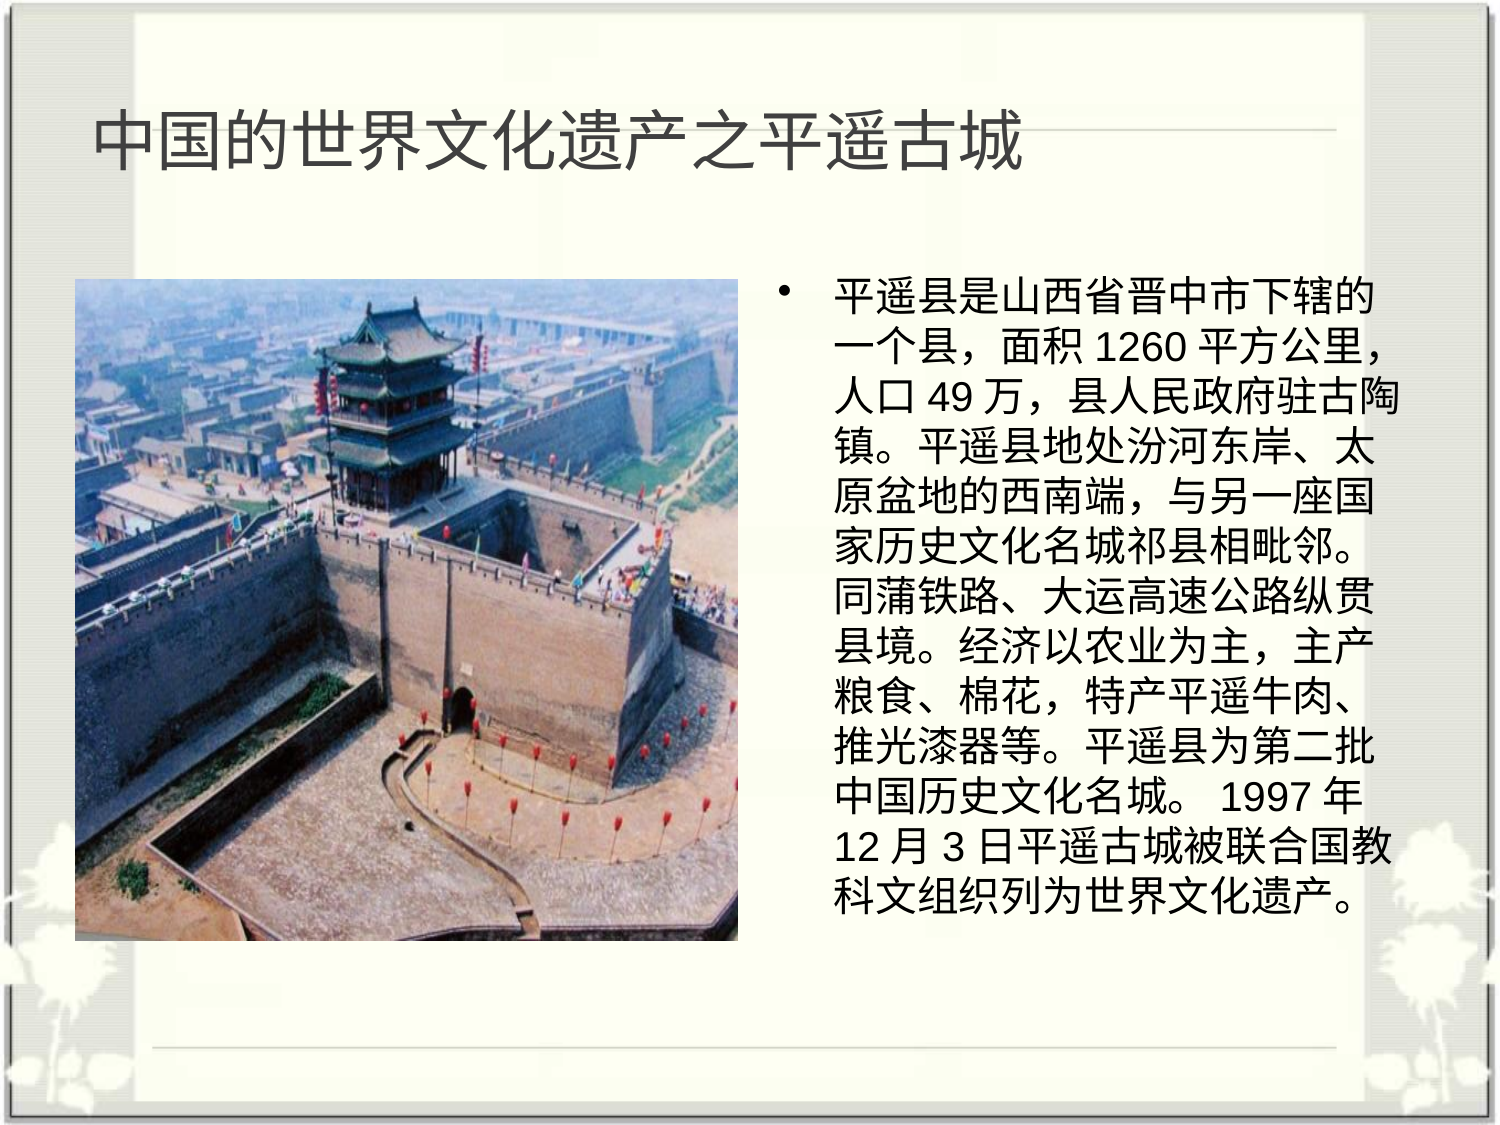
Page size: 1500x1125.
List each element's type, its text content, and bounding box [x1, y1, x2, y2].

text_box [74, 279, 738, 941]
title 中国的世界文化遗产之平遥古城 [74, 44, 1426, 233]
picture [0, 0, 1500, 1125]
list 平遥县是山西省晋中市下辖的一个县，面积1260平方公里，人口49万，县人民政府驻古陶镇。平遥县地处汾河东岸、太原盆地的西南端，与另一座国家历史文化名城祁县相毗邻。同蒲铁路、大运高速公路纵贯县境。经济以农业为主，主产粮食、棉花，特产平遥牛肉、推光漆器等。平遥县为第二批中国历史文化名城。1997年12月3日平遥古城被联合国教科文组织列为世界文化遗产。 [762, 262, 1426, 1006]
